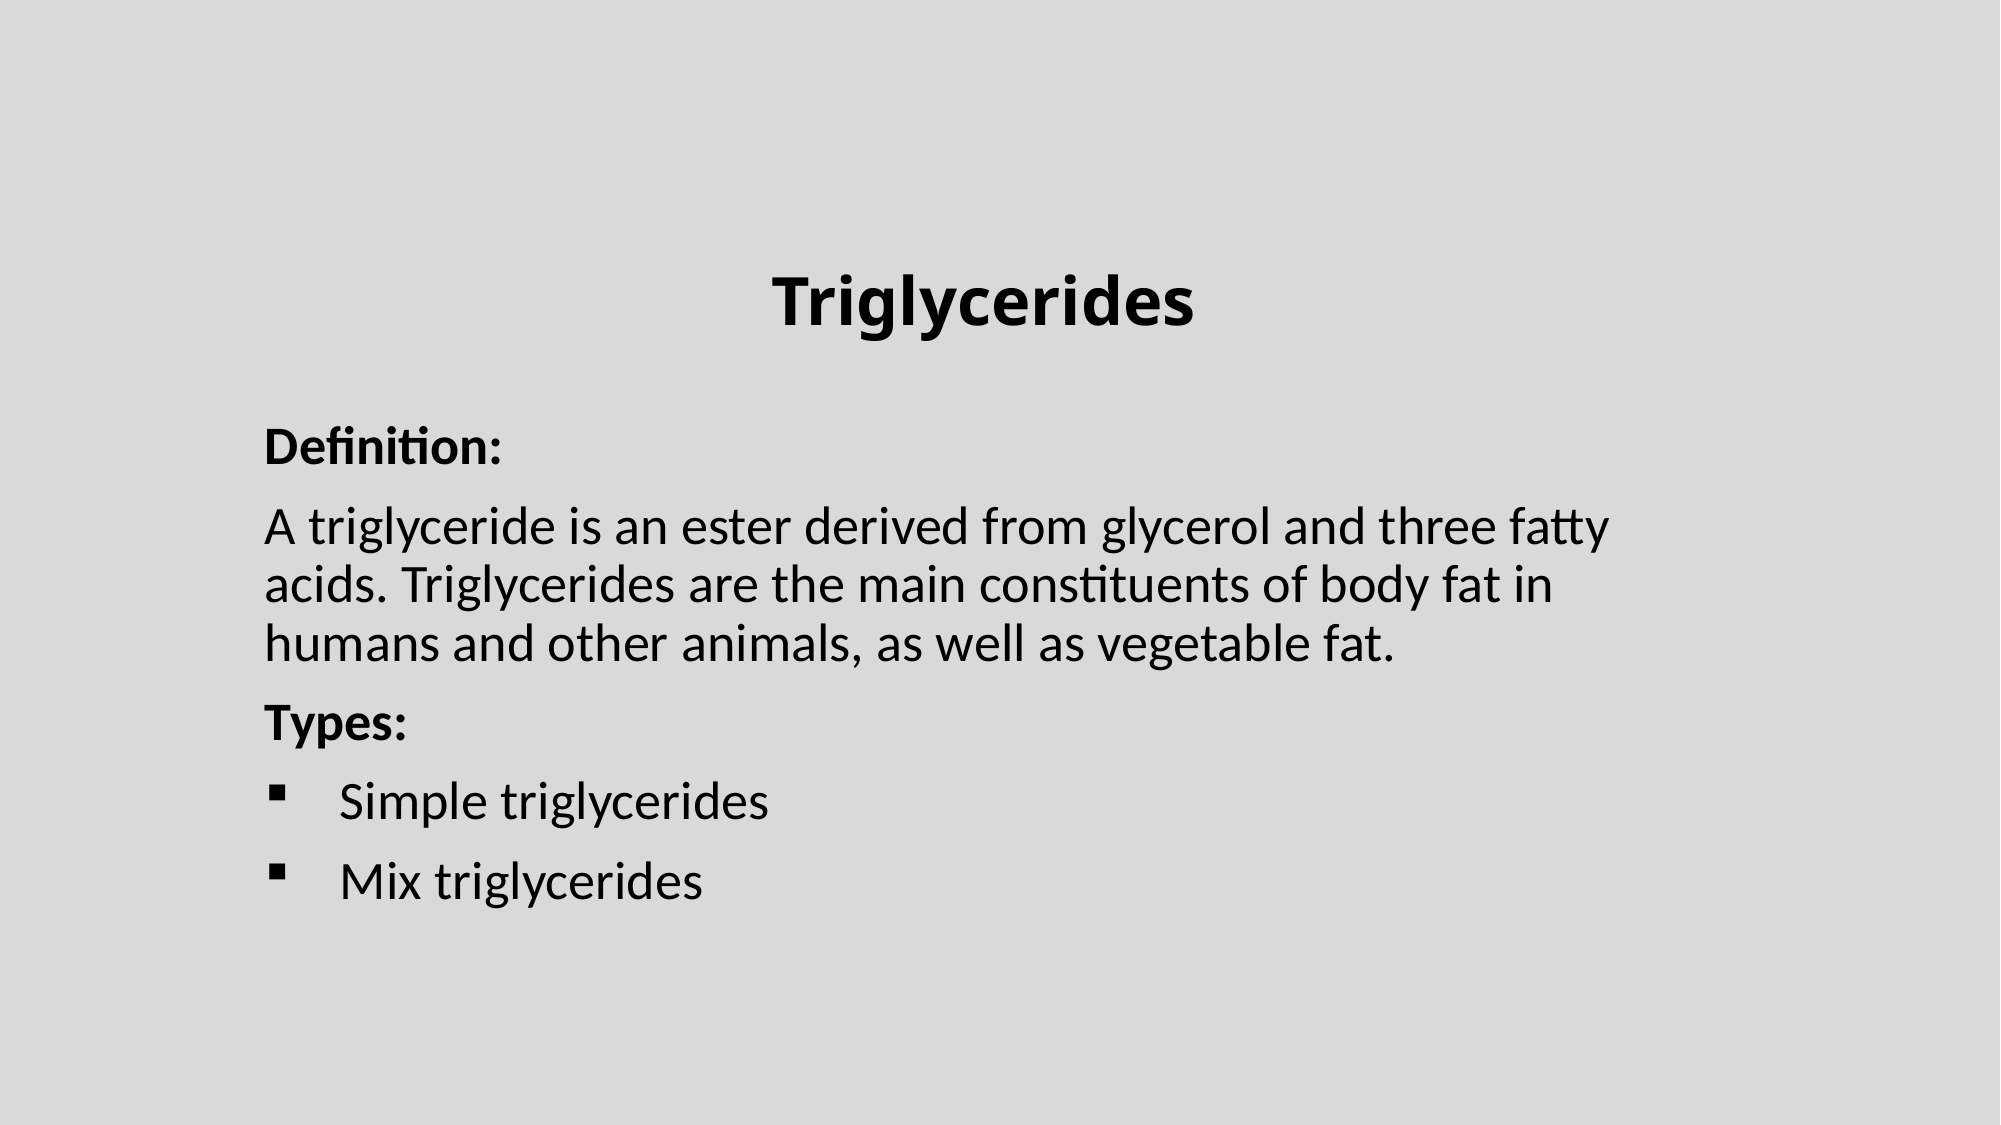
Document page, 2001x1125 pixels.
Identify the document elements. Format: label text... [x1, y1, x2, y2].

subtitle Definition: A triglyceride is an ester derived from glycerol and three fatty acids. Triglycerides are the main constituents of body fat in humans and other animals, as well as vegetable fat. Types: Simple triglycerides Mix triglycerides [249, 410, 1750, 1069]
title Triglycerides [249, 184, 1750, 360]
